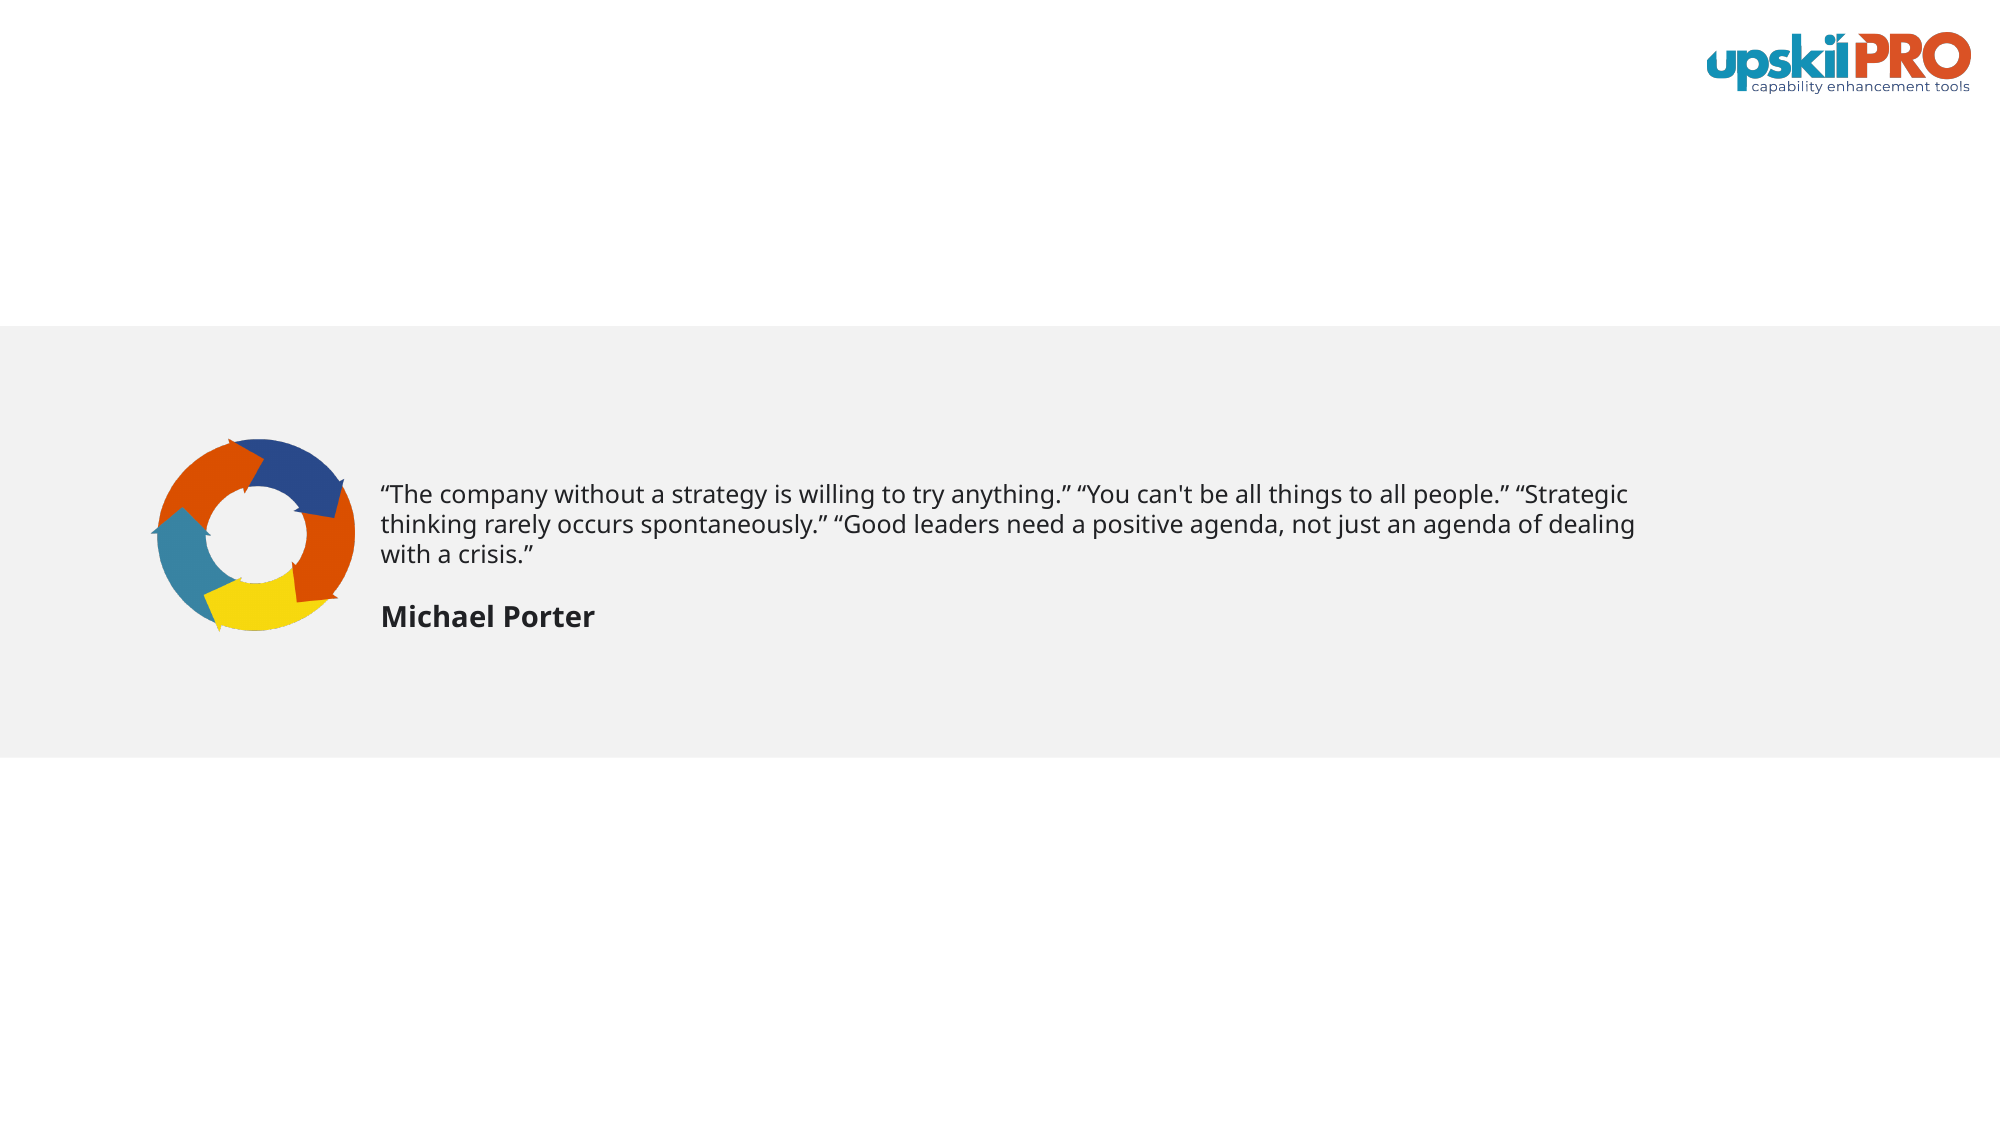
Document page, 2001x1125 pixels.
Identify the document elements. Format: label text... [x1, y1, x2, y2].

picture [150, 438, 355, 632]
text_box “The company without a strategy is willing to try anything.” “You can't be all things to all people.” “Strategic thinking rarely occurs spontaneously.” “Good leaders need a positive agenda, not just an agenda of dealing with a crisis.” Michael Porter [365, 471, 1701, 671]
picture [1707, 32, 1971, 94]
text_box [0, 325, 2000, 759]
